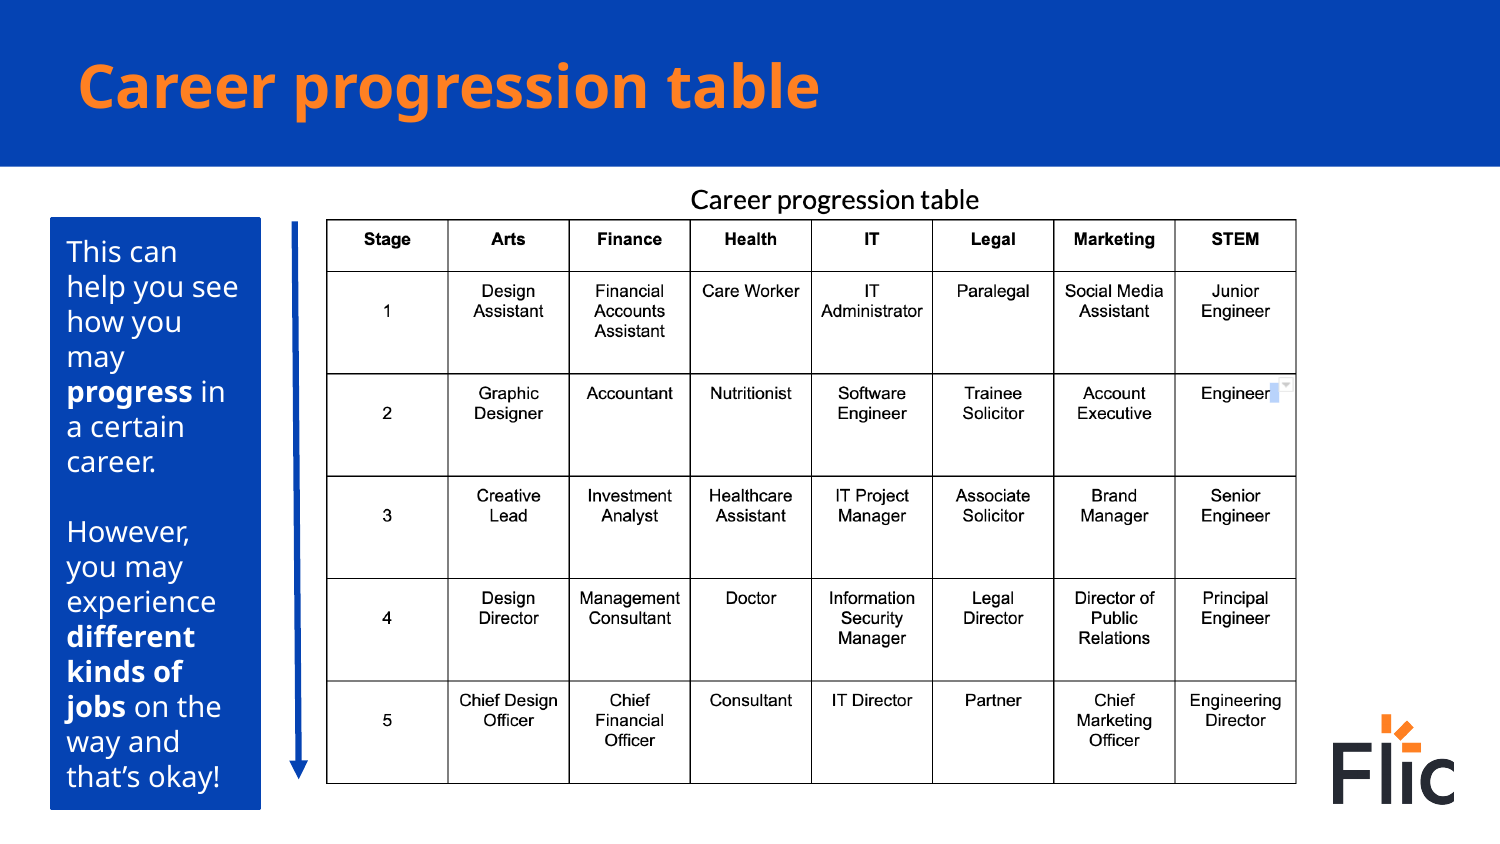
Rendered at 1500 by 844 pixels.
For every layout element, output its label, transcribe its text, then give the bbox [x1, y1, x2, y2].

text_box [294, 221, 299, 780]
picture [1333, 714, 1454, 805]
text_box This can help you see how you may progress in a certain career. However, you may experience different kinds of jobs on the way and that’s okay! [51, 218, 260, 808]
title Career progression table [62, 41, 1156, 127]
picture [313, 170, 1314, 797]
